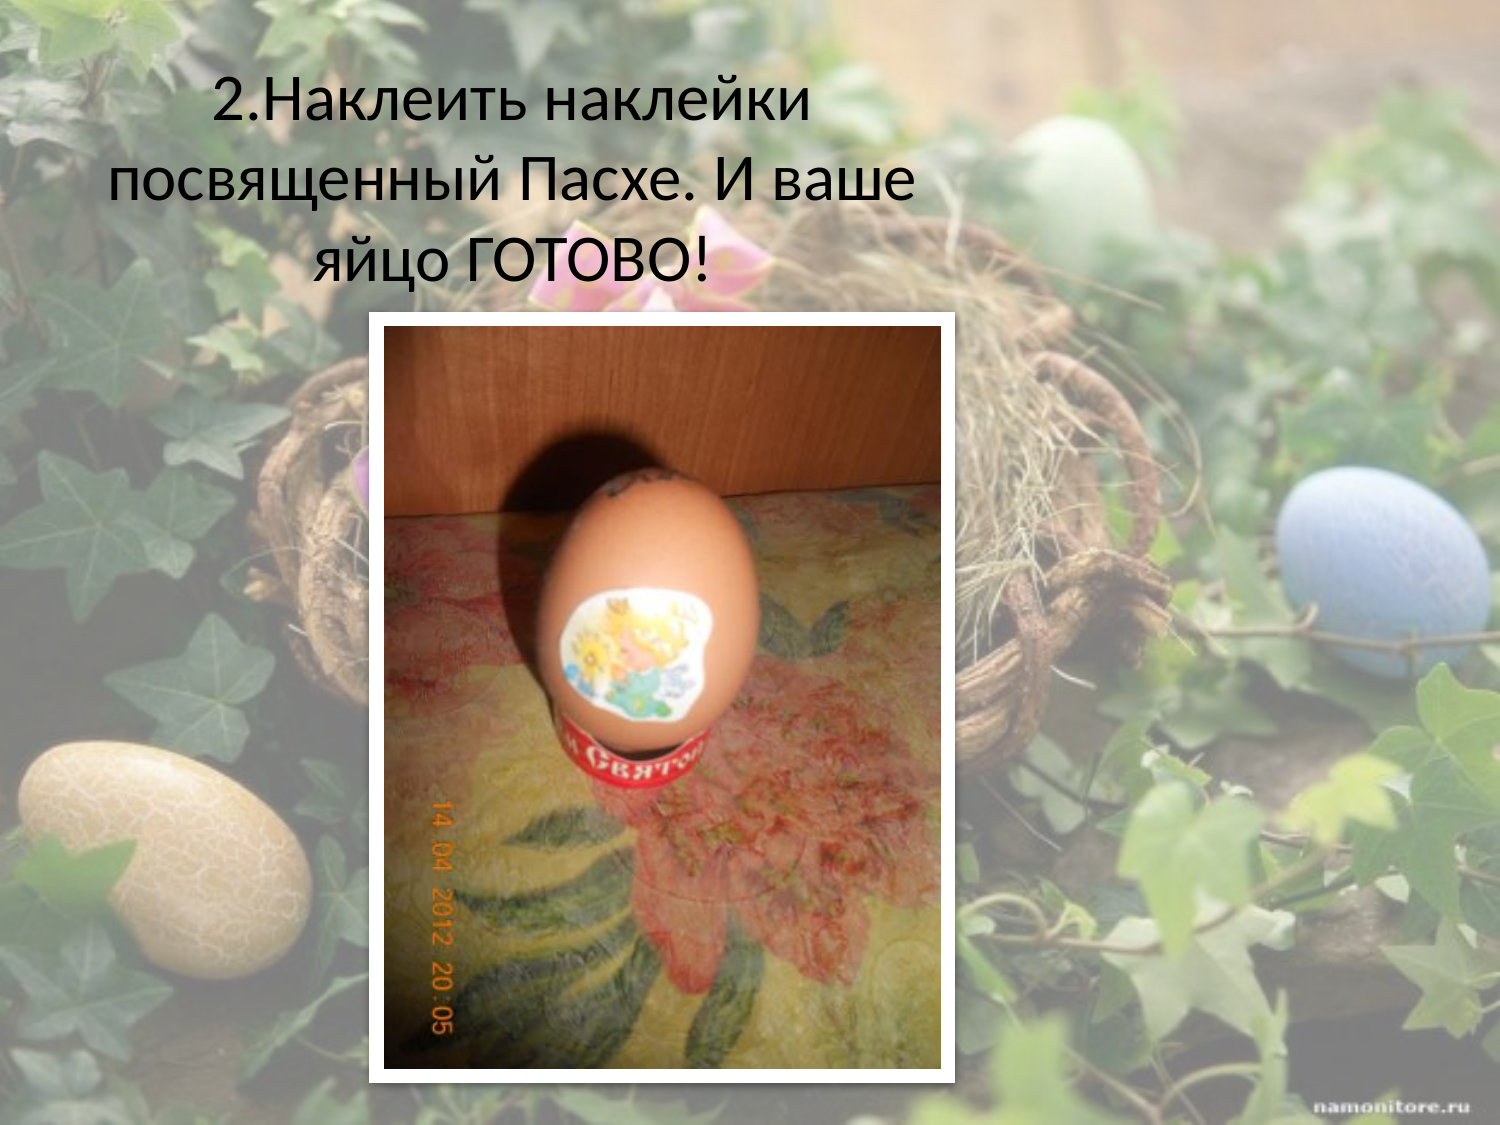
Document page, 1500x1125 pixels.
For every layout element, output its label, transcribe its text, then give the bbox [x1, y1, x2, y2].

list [383, 325, 941, 1069]
title 2.Наклеить наклейки посвященный Пасхе. И ваше яйцо ГОТОВО! [75, 45, 951, 303]
